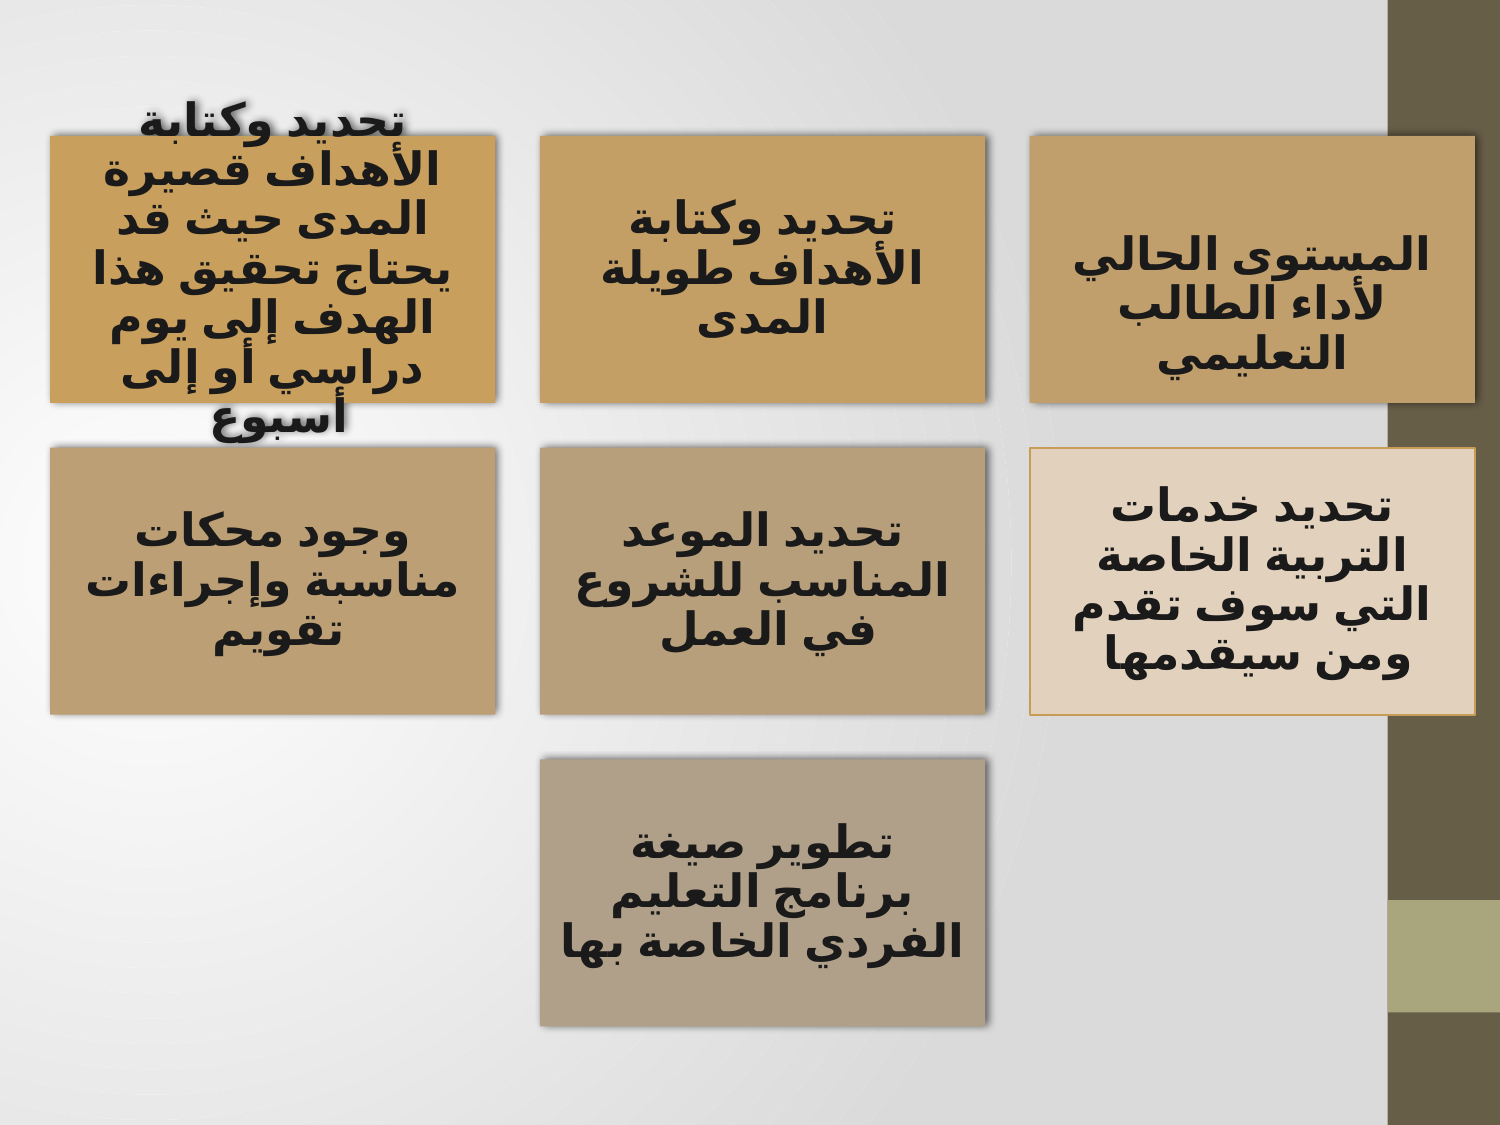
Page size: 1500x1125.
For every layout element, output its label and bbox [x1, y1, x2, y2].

list [49, 111, 1476, 1051]
